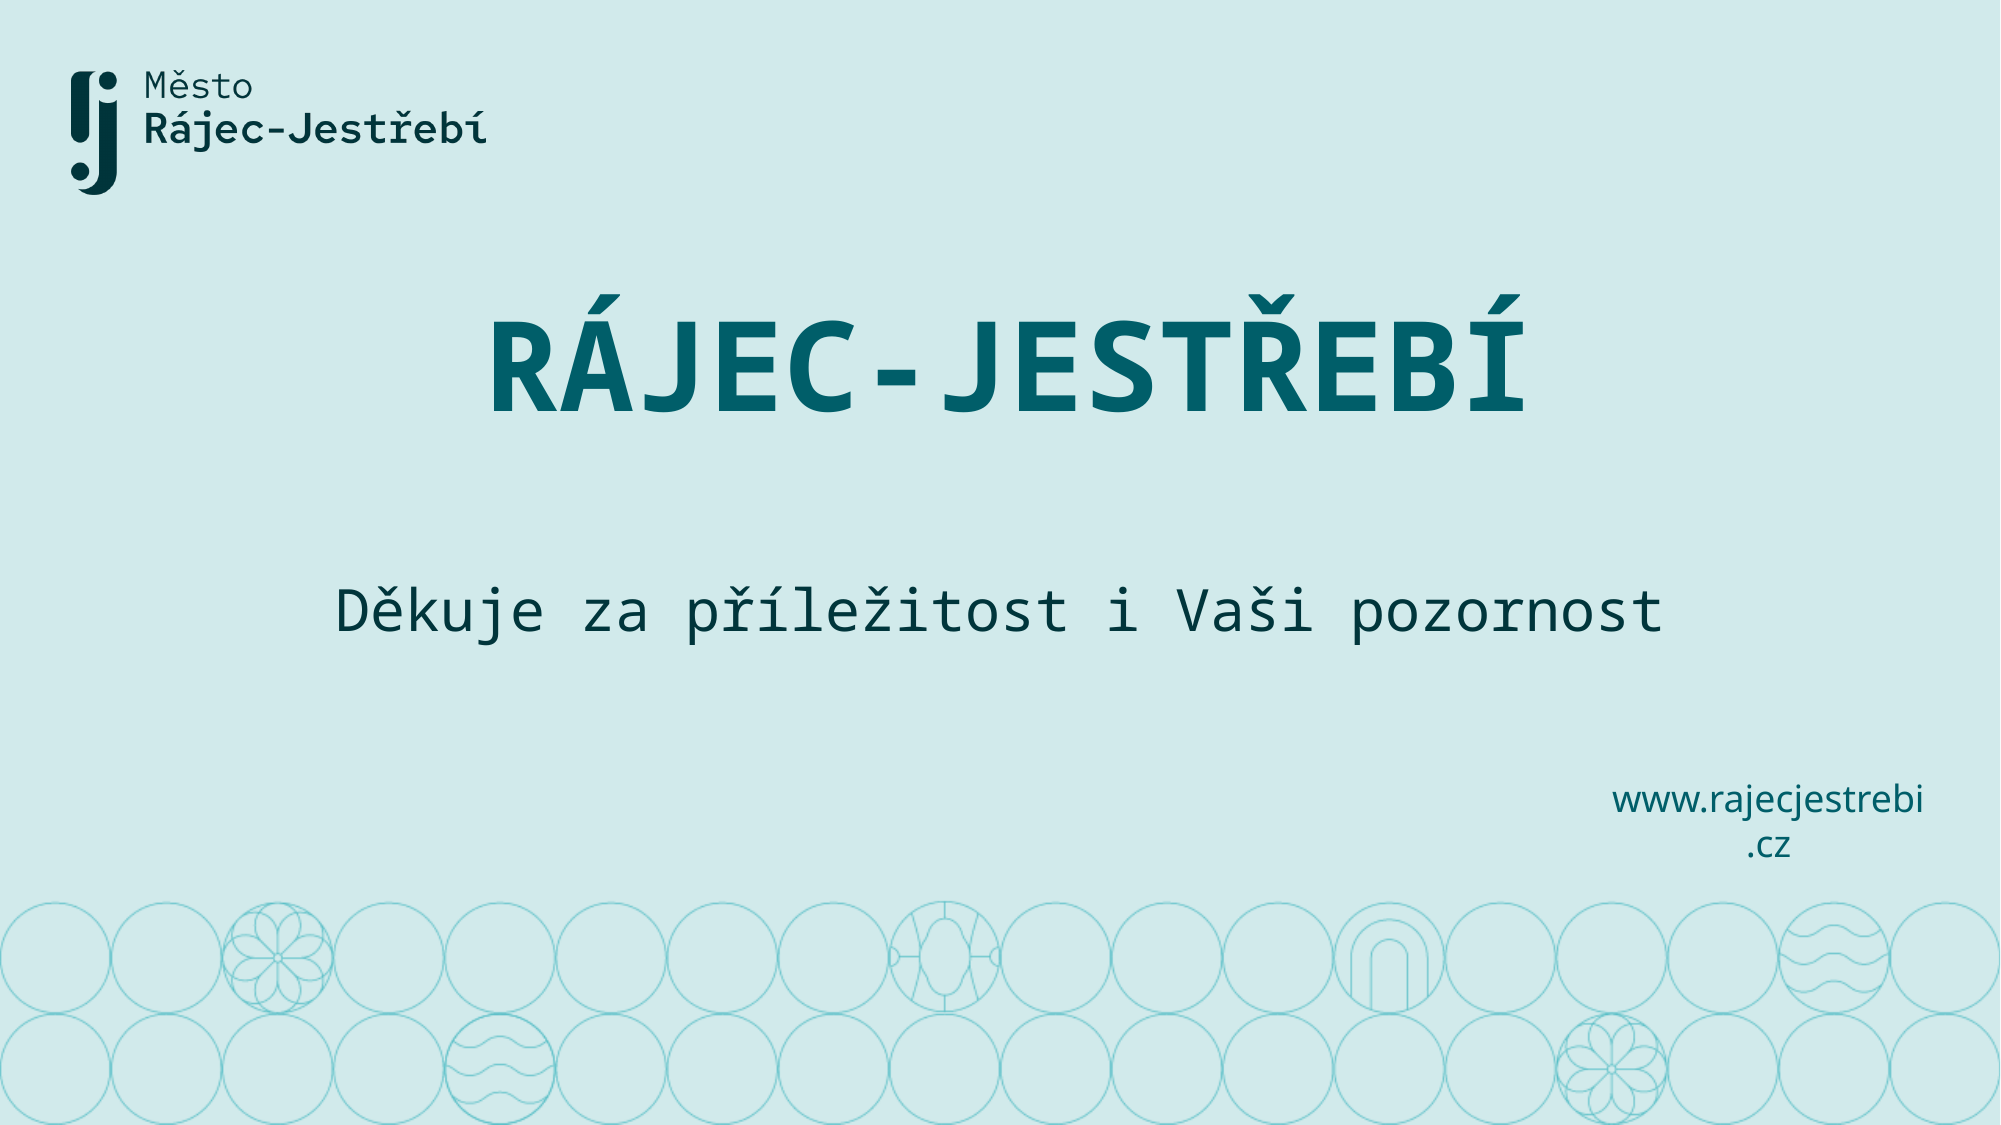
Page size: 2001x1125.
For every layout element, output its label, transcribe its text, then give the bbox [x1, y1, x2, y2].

text_box Děkuje za příležitost i Vaši pozornost [182, 565, 1784, 651]
text_box RÁJEC-JESTŘEBÍ [146, 295, 1872, 473]
picture [0, 0, 2001, 1125]
